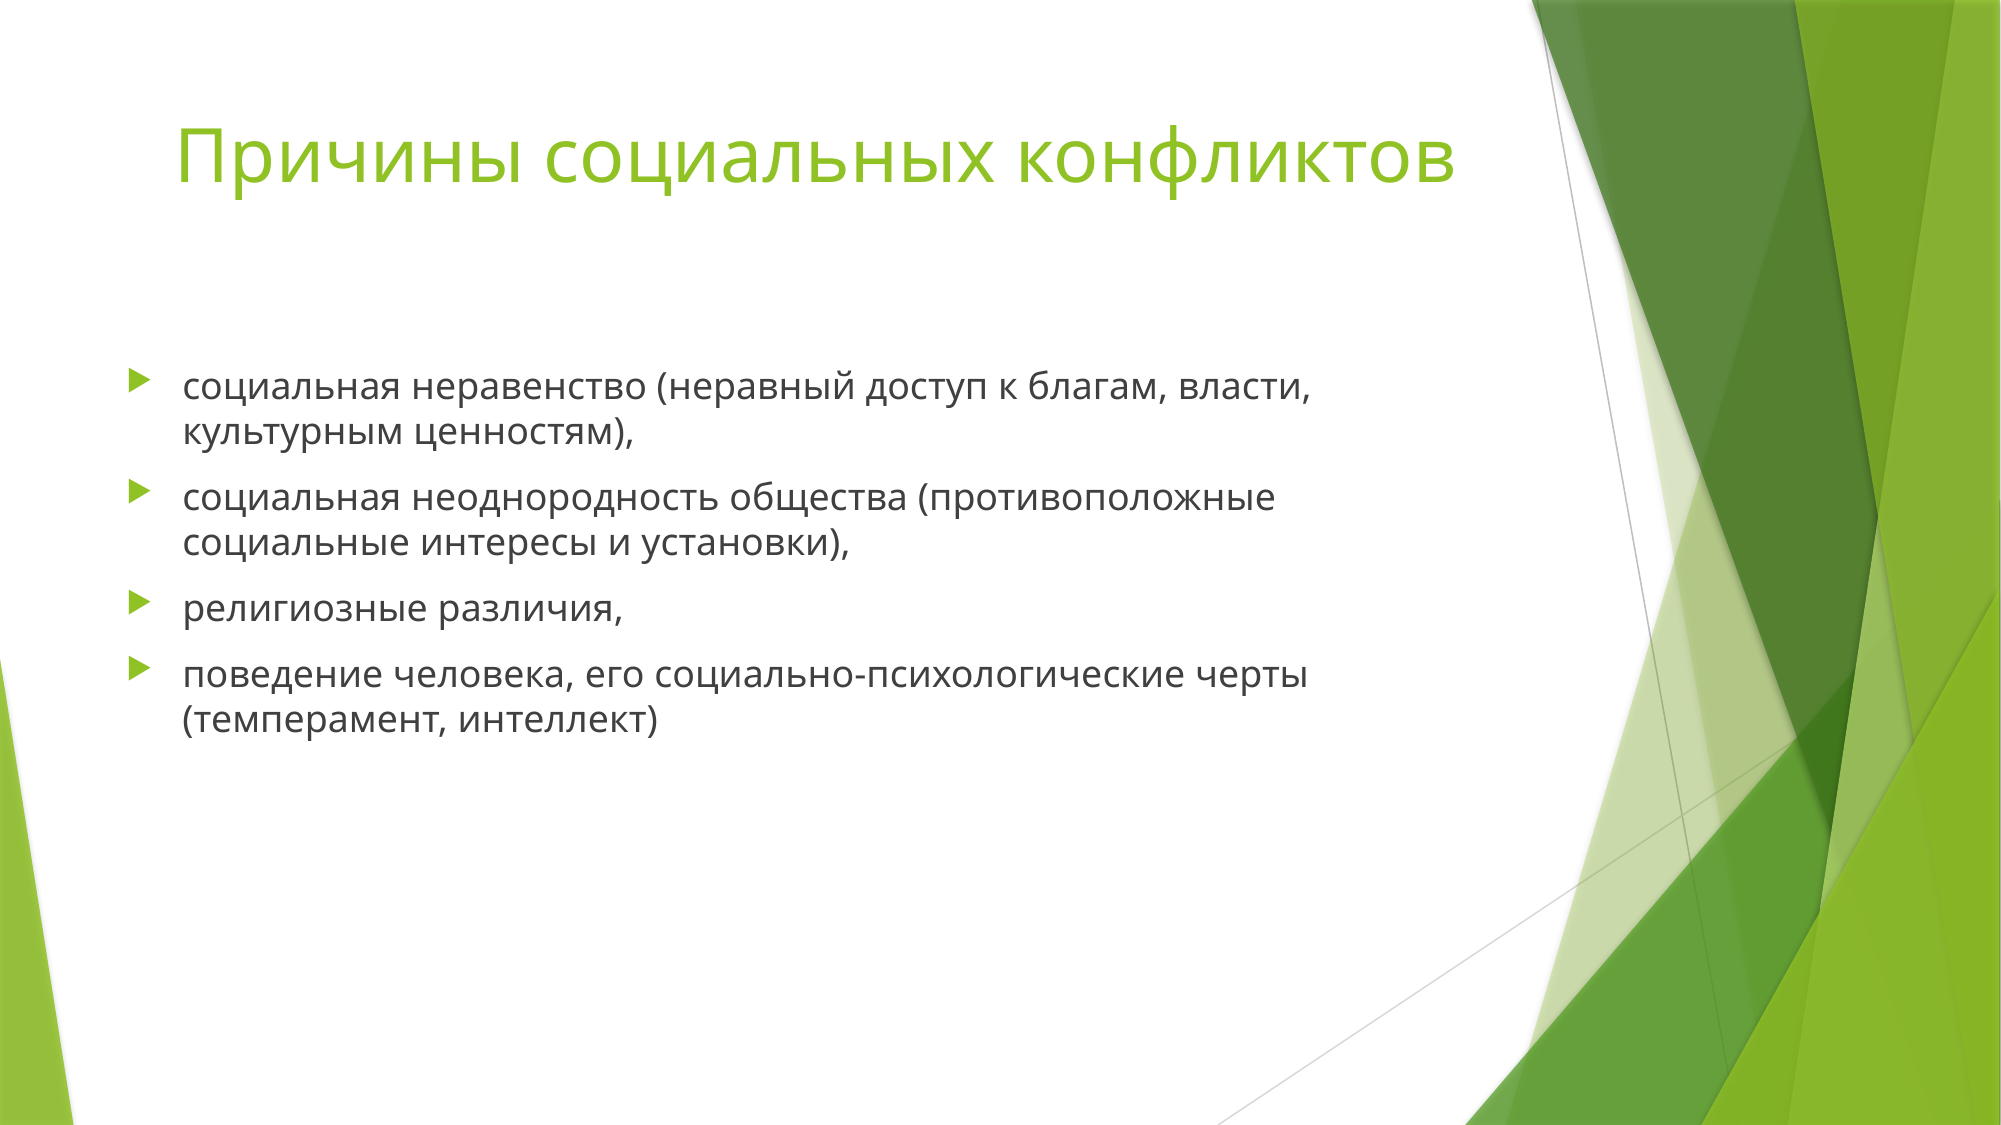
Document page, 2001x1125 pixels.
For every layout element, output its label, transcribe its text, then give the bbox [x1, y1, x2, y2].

title Причины социальных конфликтов [111, 99, 1522, 317]
list социальная неравенство (неравный доступ к благам, власти, культурным ценностям), социальная неоднородность общества (противоположные социальные интересы и установки), религиозные различия, поведение человека, его социально-психологические черты (темперамент, интеллект) [111, 354, 1522, 992]
